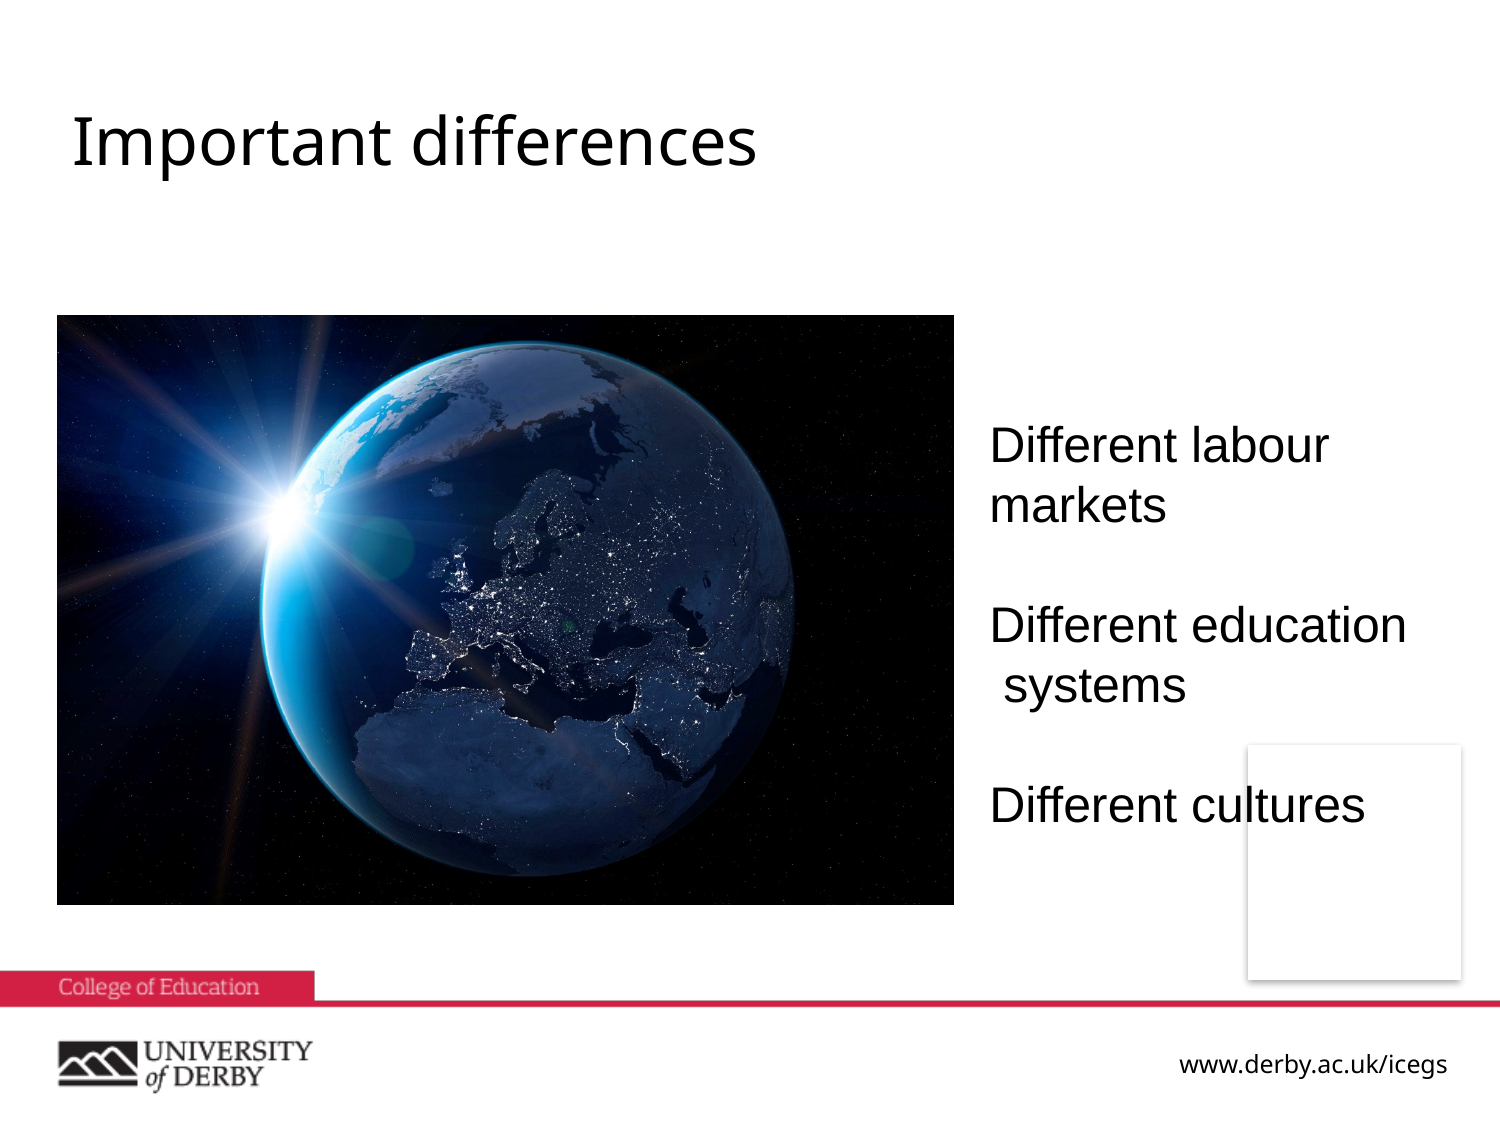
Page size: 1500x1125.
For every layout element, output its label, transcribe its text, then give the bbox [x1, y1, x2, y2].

title Important differences [57, 45, 1425, 233]
text_box Different labour markets Different education systems Different cultures [974, 405, 1425, 841]
picture [57, 315, 954, 906]
